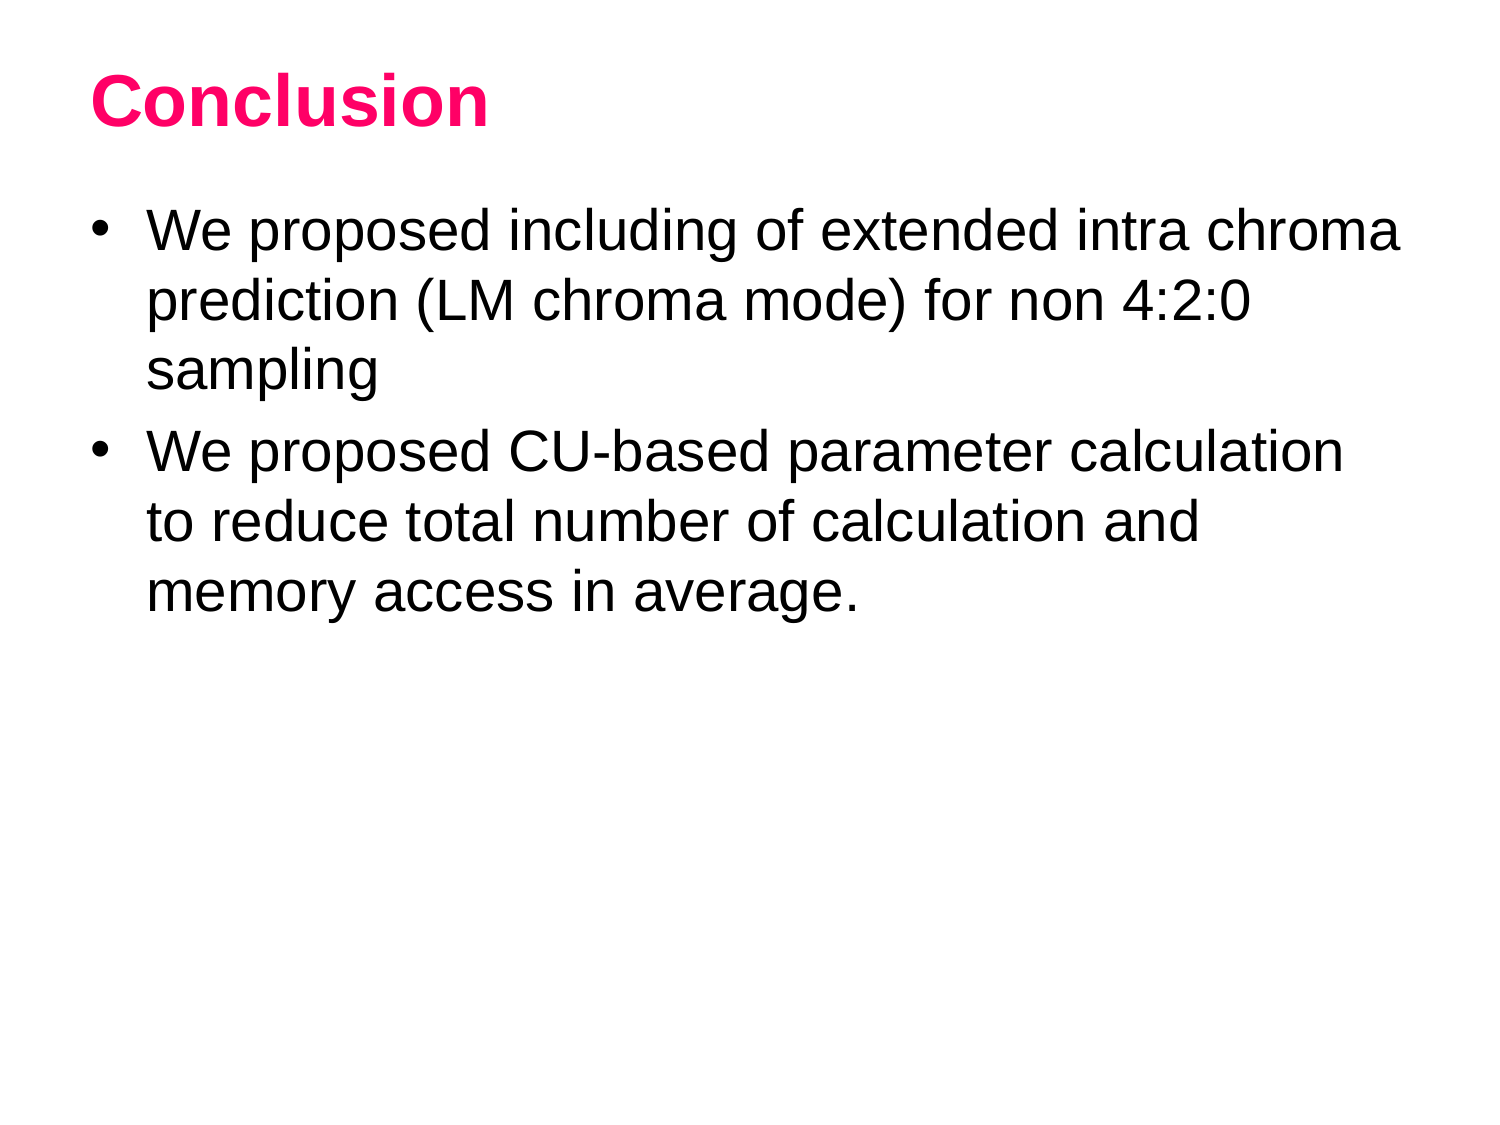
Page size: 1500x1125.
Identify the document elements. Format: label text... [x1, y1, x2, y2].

title Conclusion [75, 45, 1425, 149]
list We proposed including of extended intra chroma prediction (LM chroma mode) for non 4:2:0 sampling We proposed CU-based parameter calculation to reduce total number of calculation and memory access in average. [75, 184, 1425, 1005]
